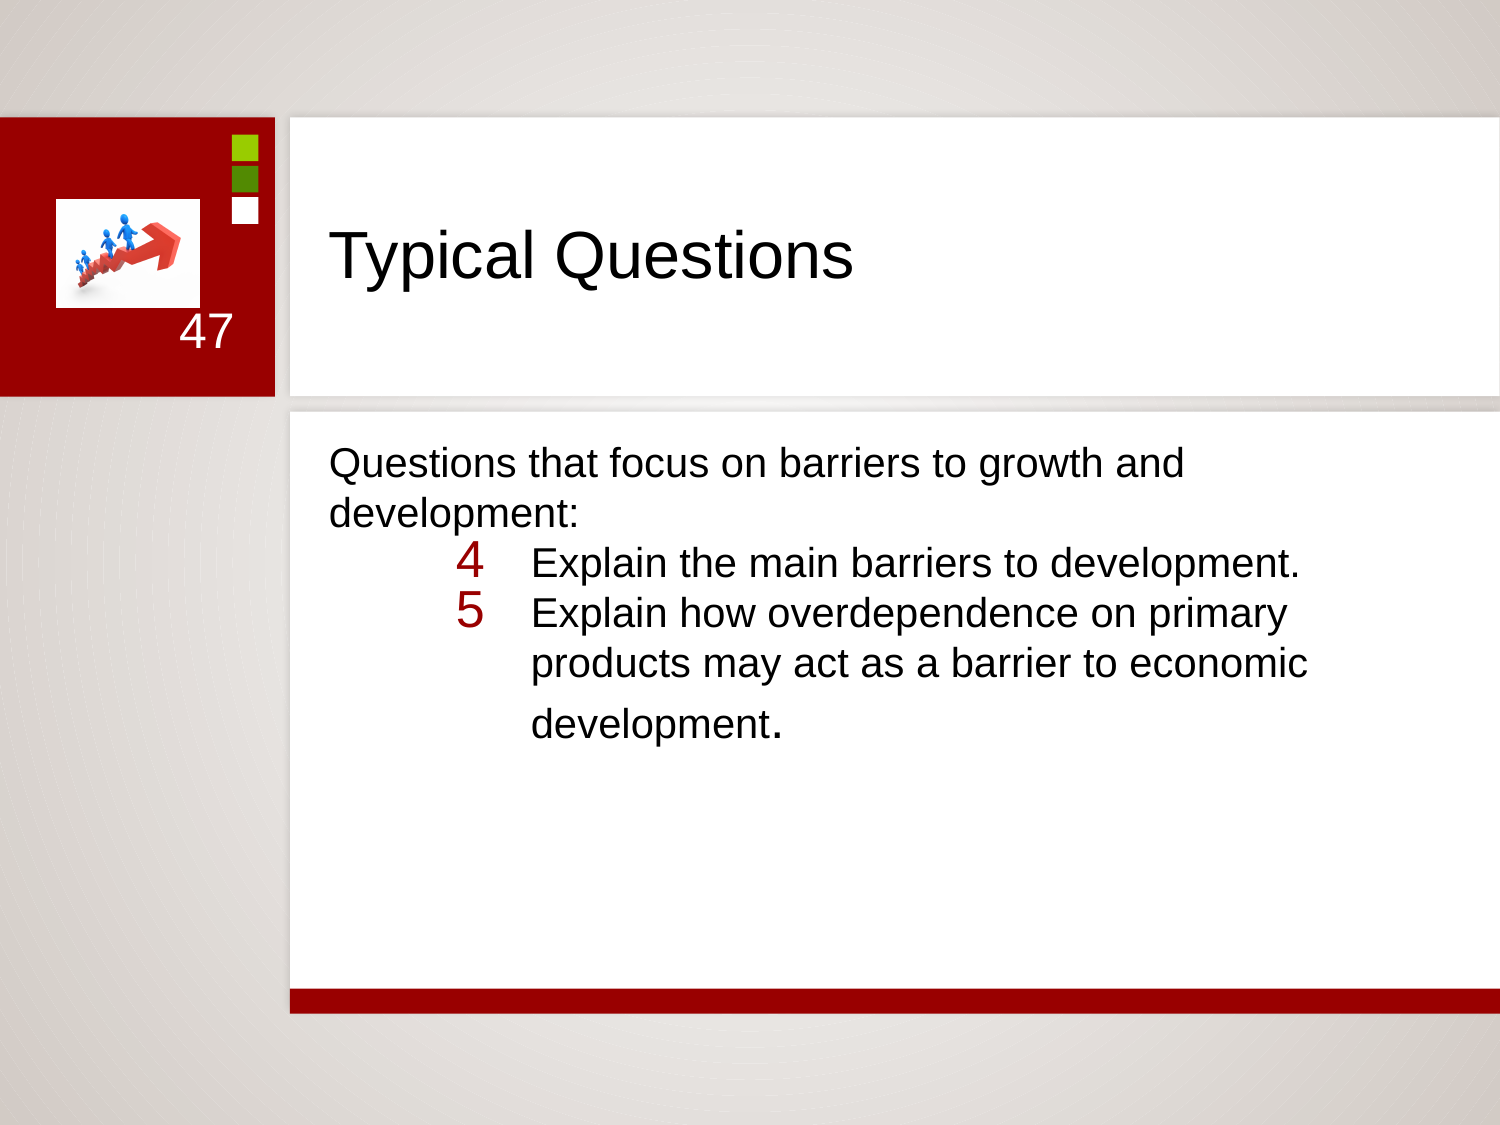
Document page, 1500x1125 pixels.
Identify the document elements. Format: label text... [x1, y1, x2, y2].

slide_number 47 [57, 278, 250, 379]
picture [56, 199, 201, 308]
list Questions that focus on barriers to growth and development: Explain the main barriers to development. Explain how overdependence on primary products may act as a barrier to economic development. [313, 428, 1452, 972]
title Typical Questions [313, 151, 1452, 380]
